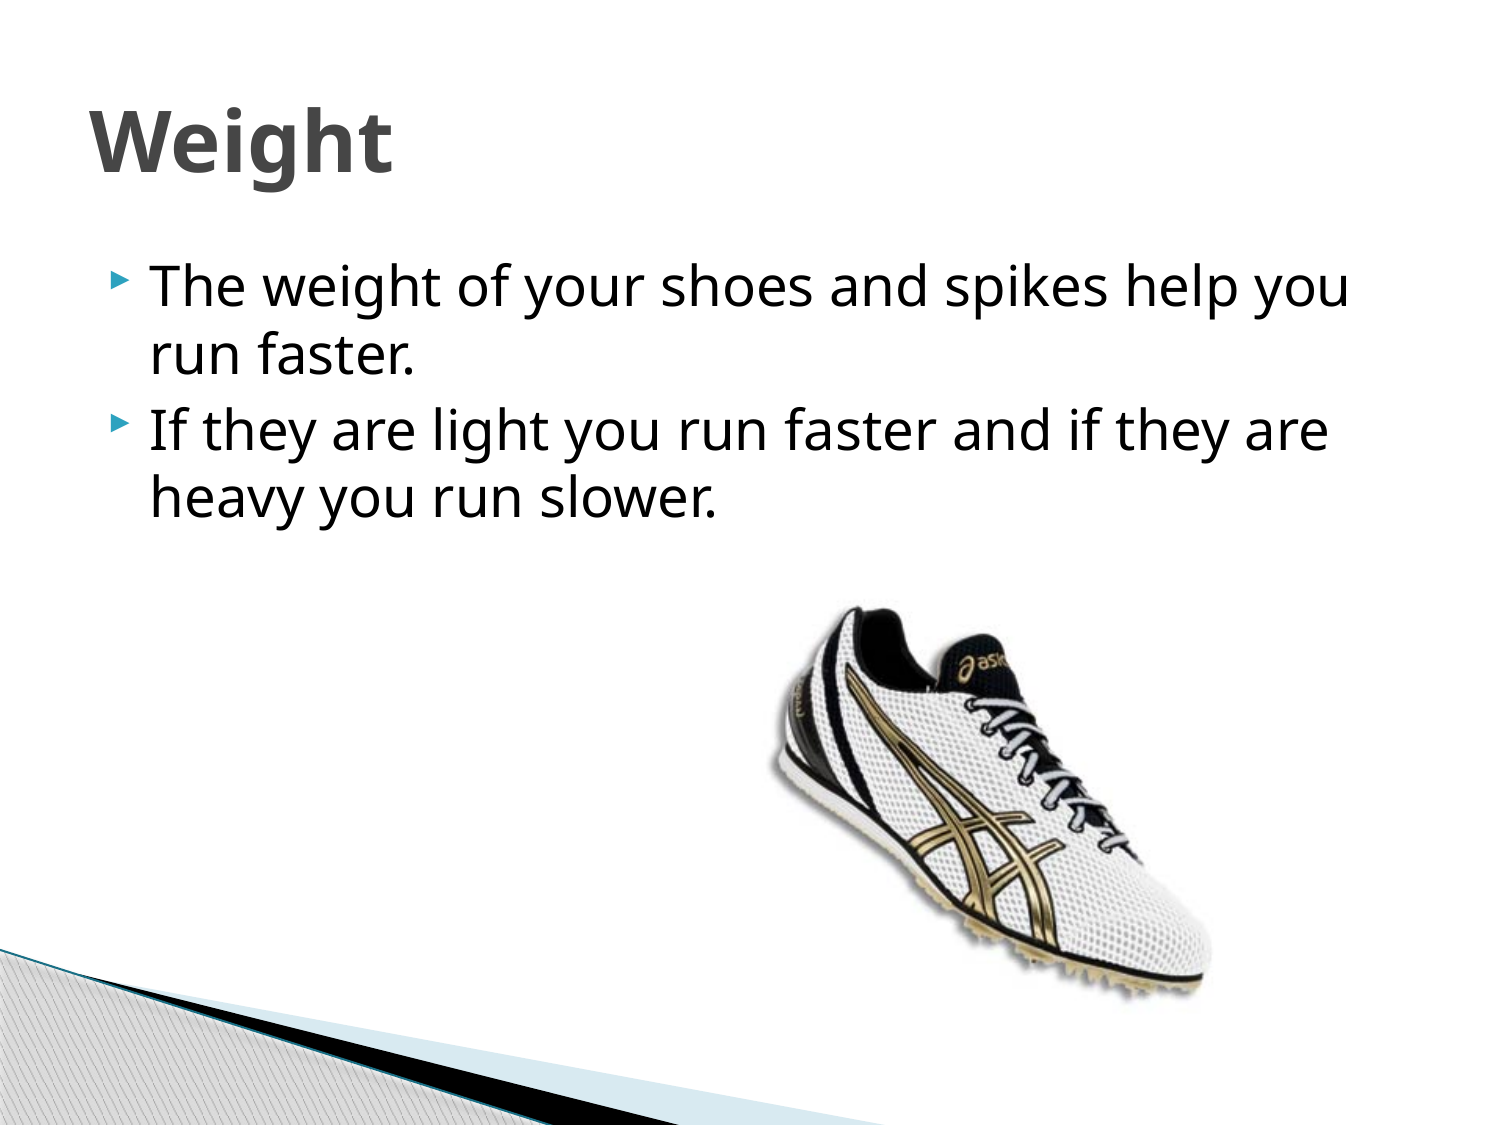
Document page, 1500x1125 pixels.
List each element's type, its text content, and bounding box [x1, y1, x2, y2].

title Weight [75, 45, 1425, 233]
list The weight of your shoes and spikes help you run faster. If they are light you run faster and if they are heavy you run slower. [75, 243, 1425, 986]
picture [737, 587, 1254, 1018]
